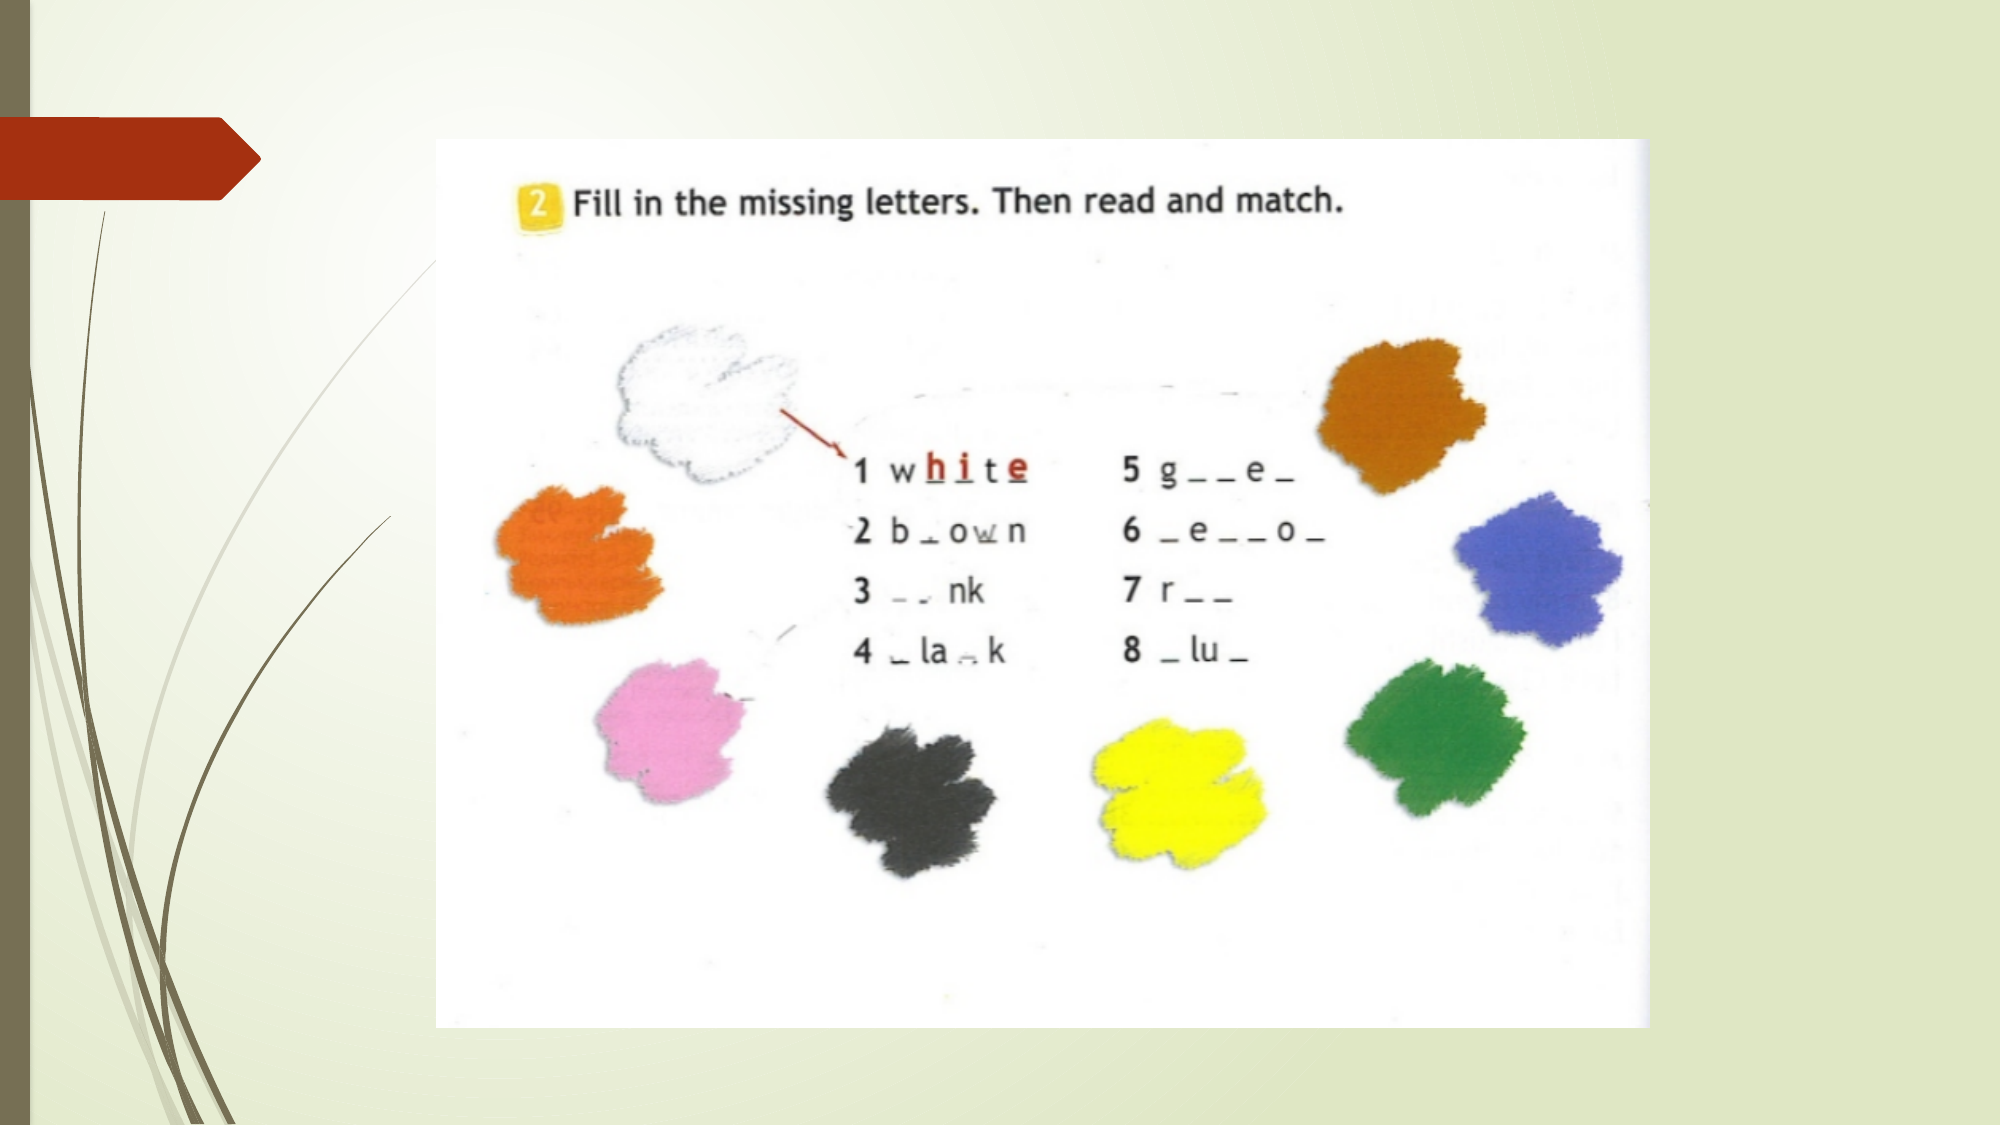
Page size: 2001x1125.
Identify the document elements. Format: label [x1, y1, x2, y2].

list [436, 139, 1650, 1028]
